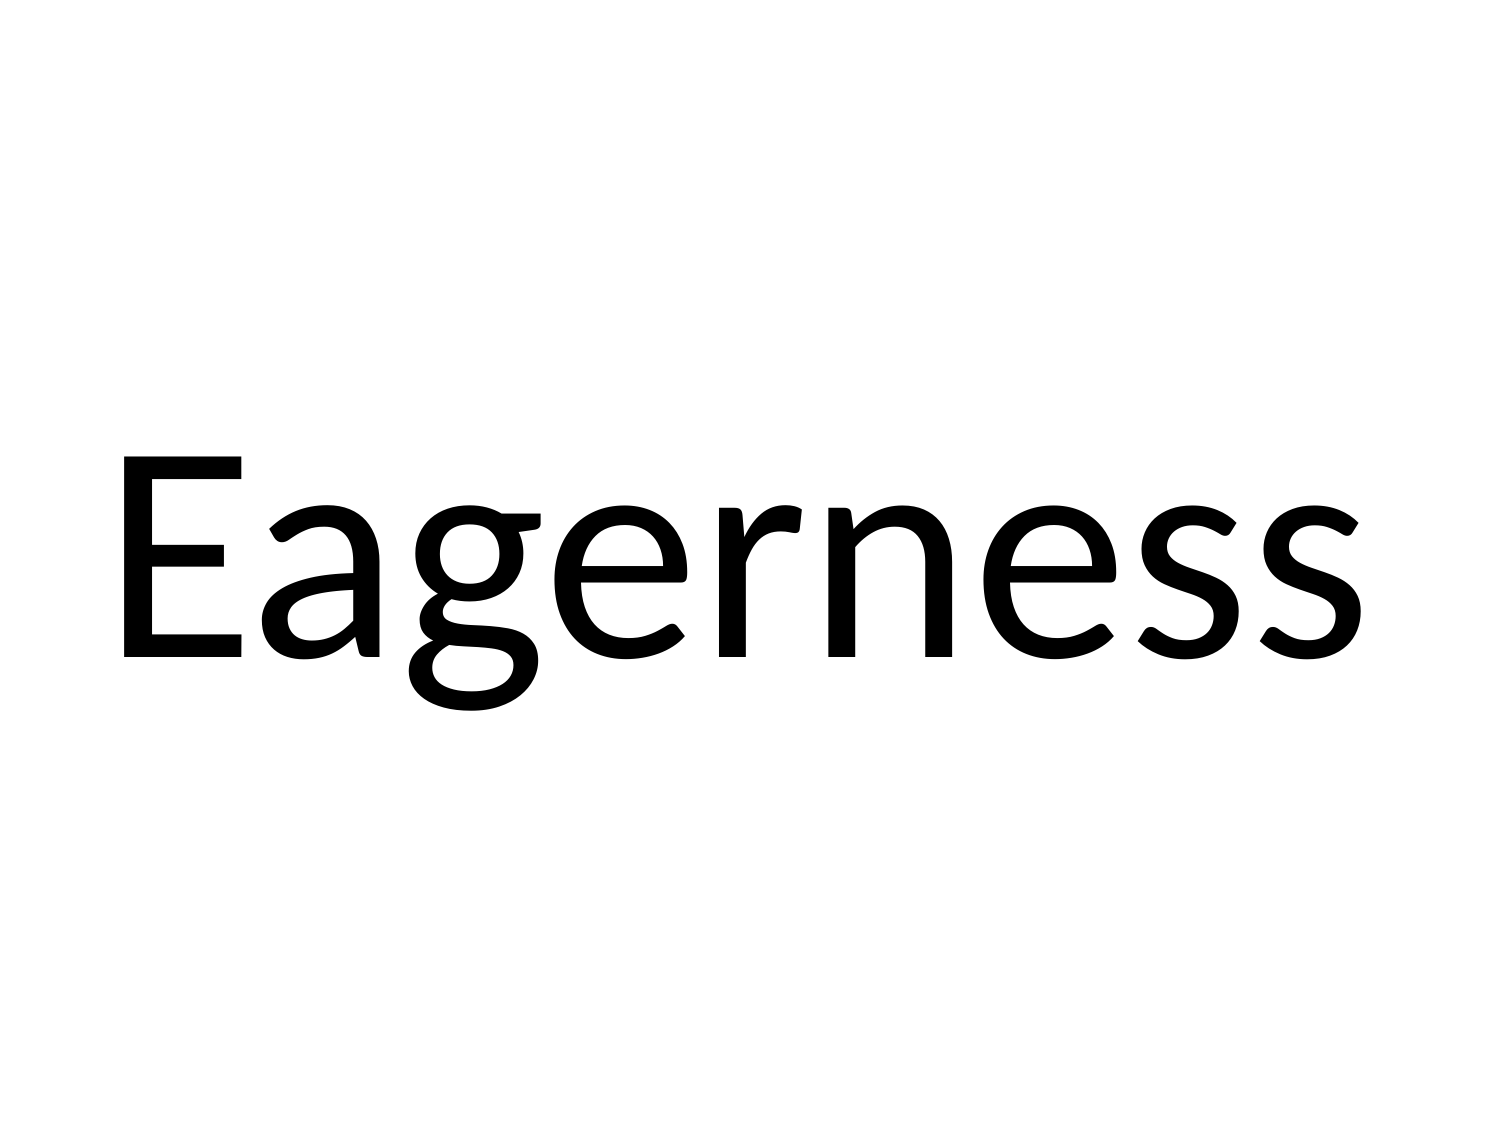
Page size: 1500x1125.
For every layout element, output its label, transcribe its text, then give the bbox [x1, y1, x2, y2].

text_box Eagerness [87, 337, 1425, 728]
